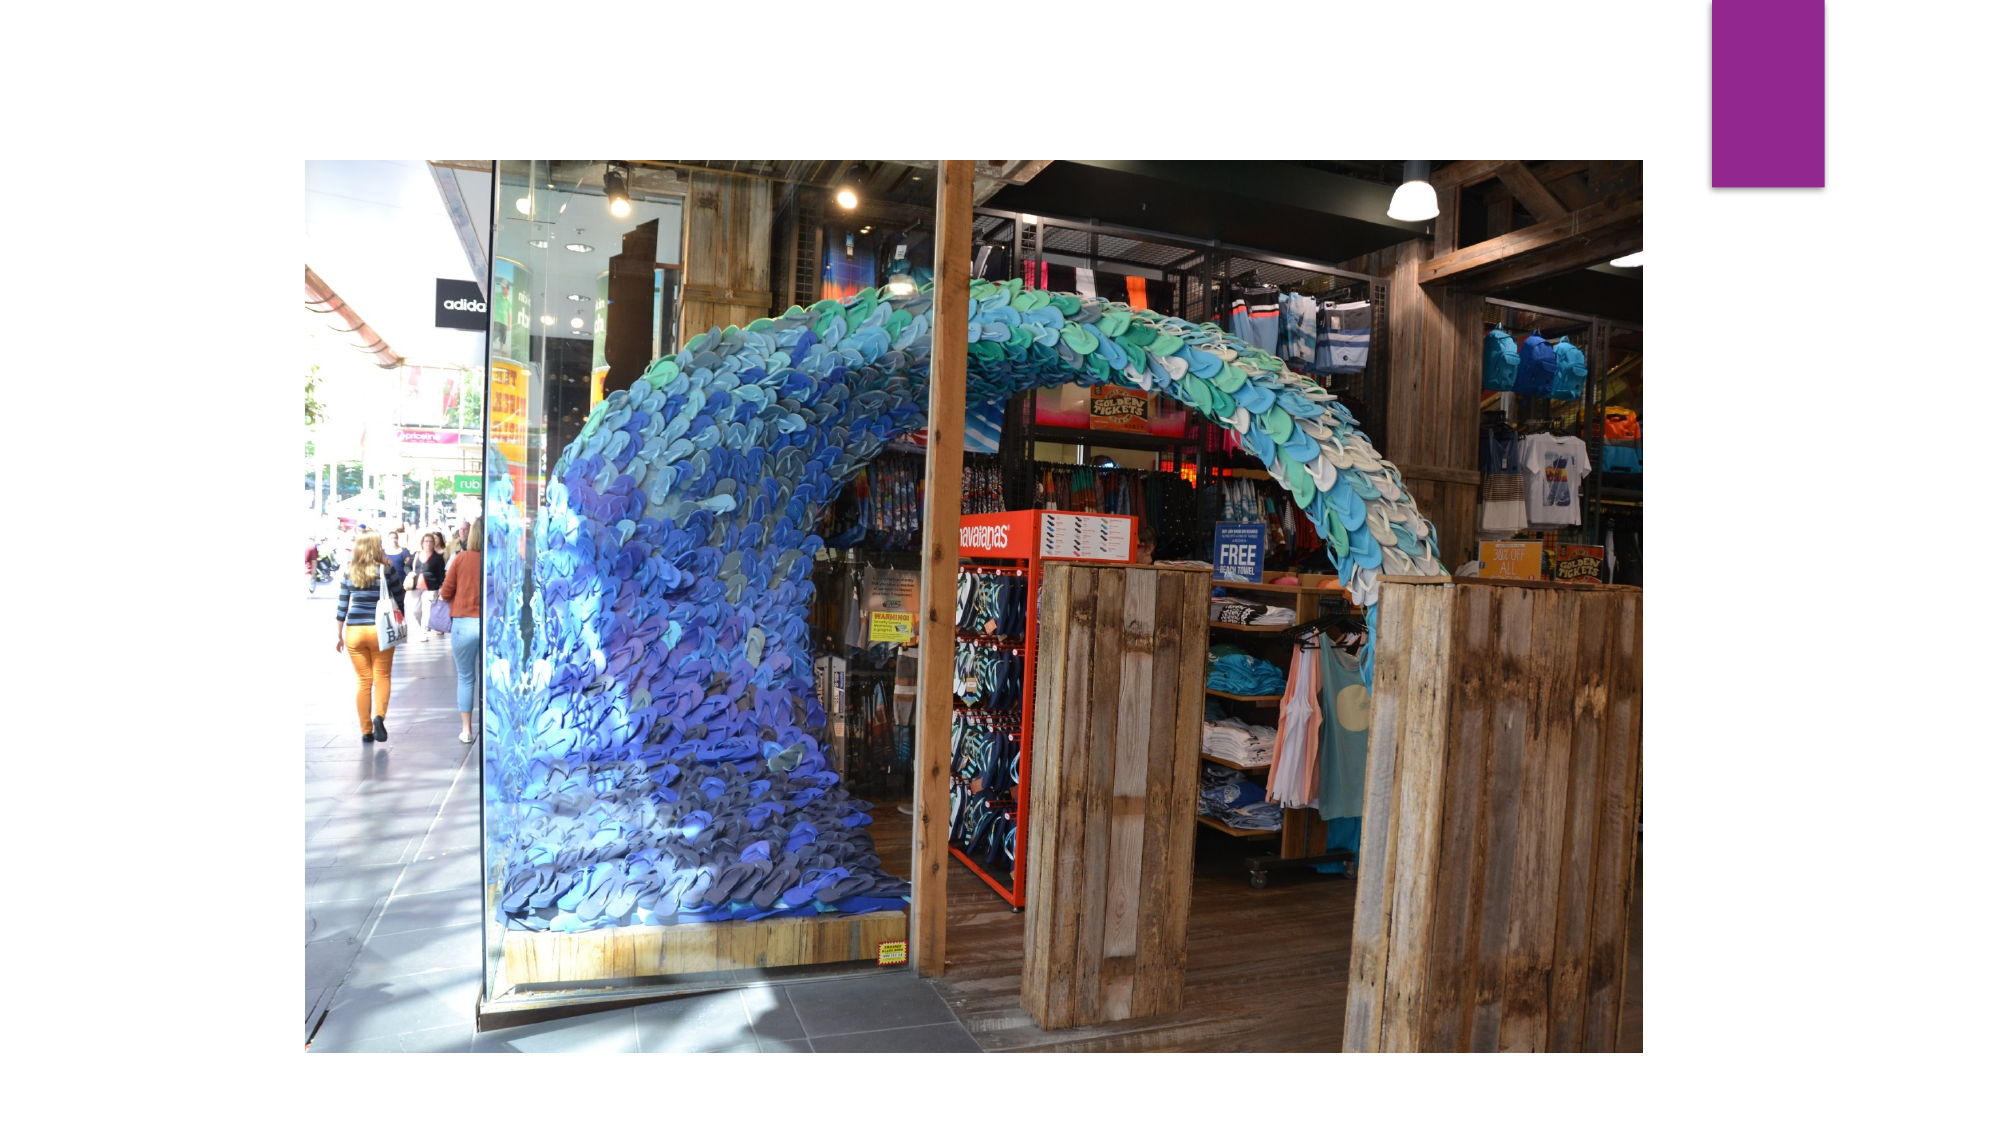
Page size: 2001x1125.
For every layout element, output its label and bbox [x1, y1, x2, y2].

picture [304, 160, 1643, 1053]
